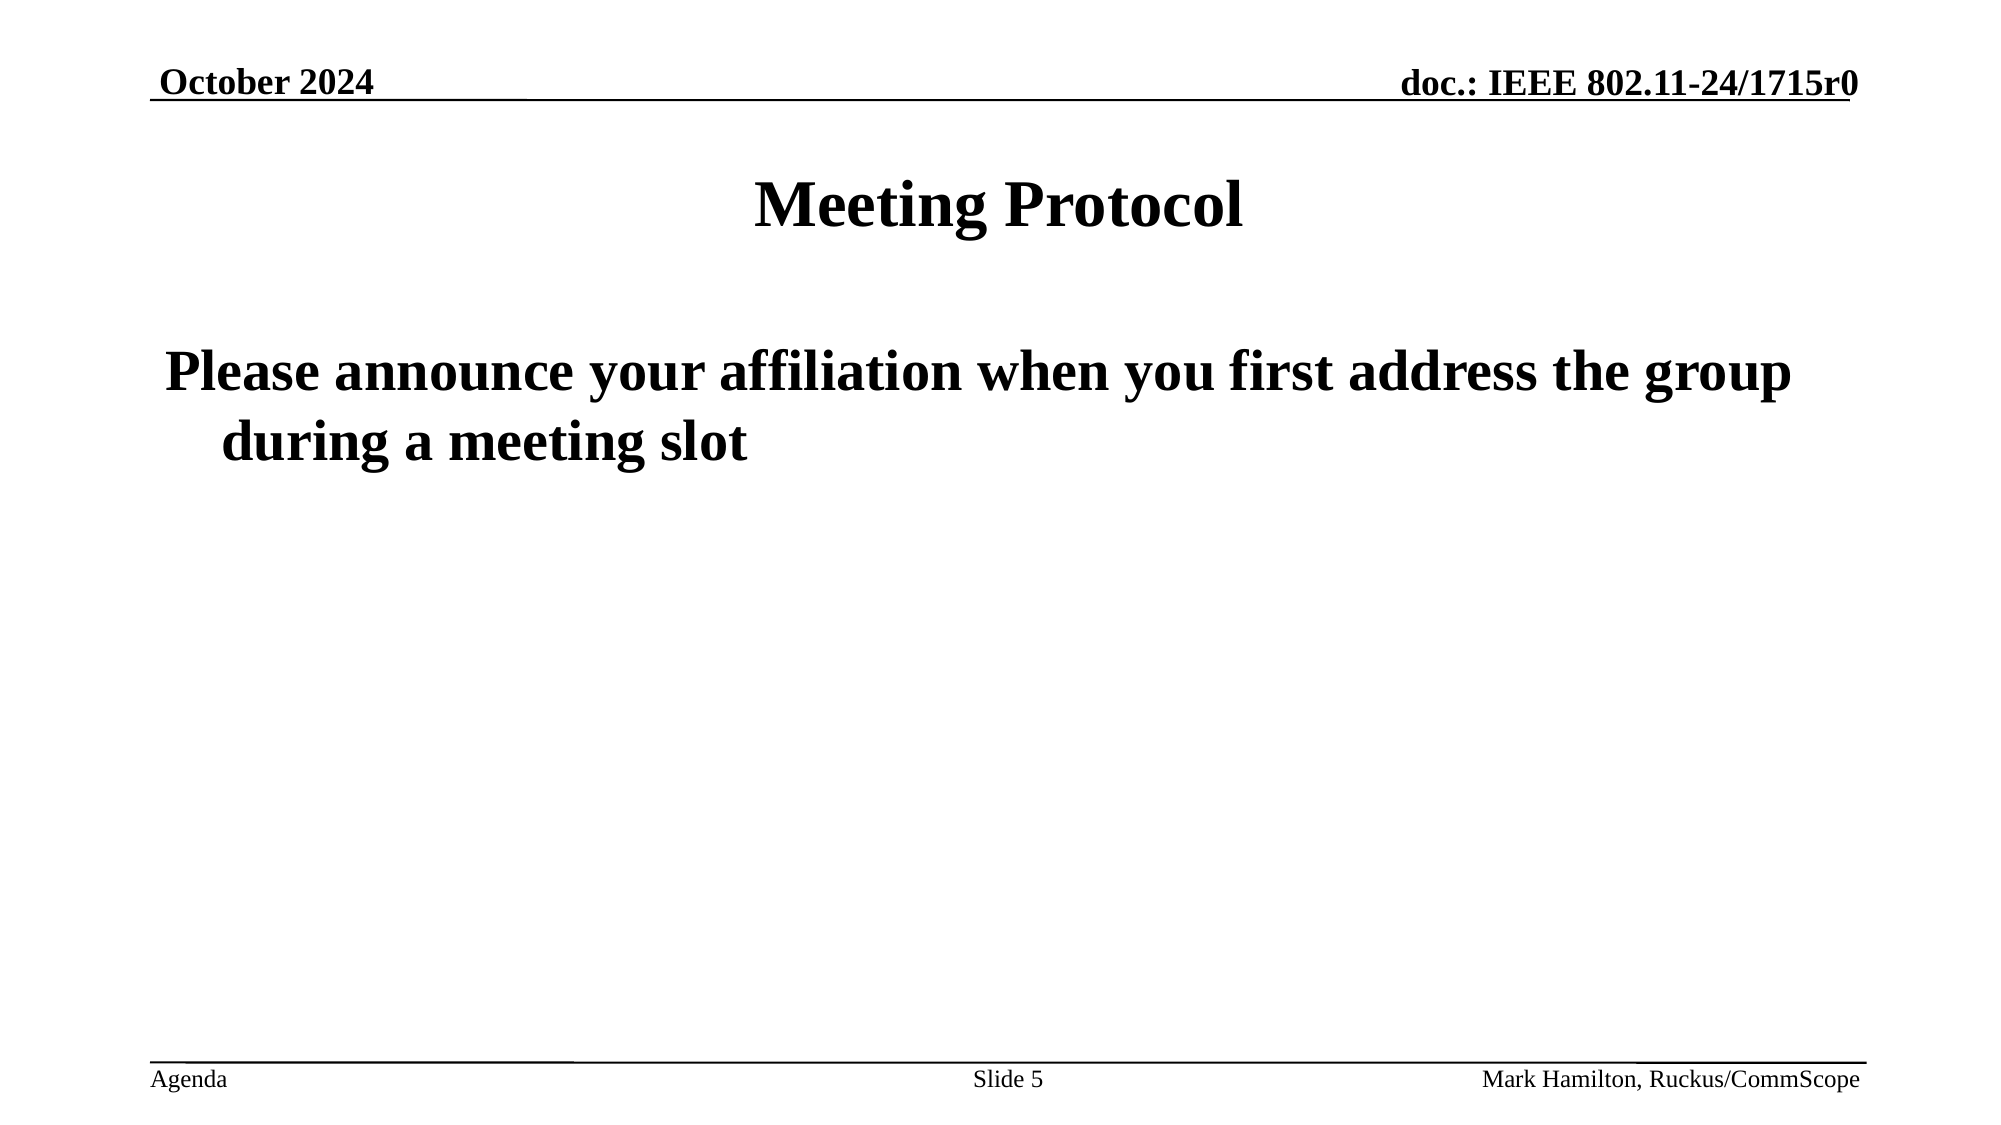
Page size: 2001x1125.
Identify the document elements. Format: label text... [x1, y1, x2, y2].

slide_number Slide 5 [950, 1061, 1067, 1123]
list Please announce your affiliation when you first address the group during a meeting slot [149, 324, 1850, 1000]
title Meeting Protocol [149, 112, 1850, 288]
